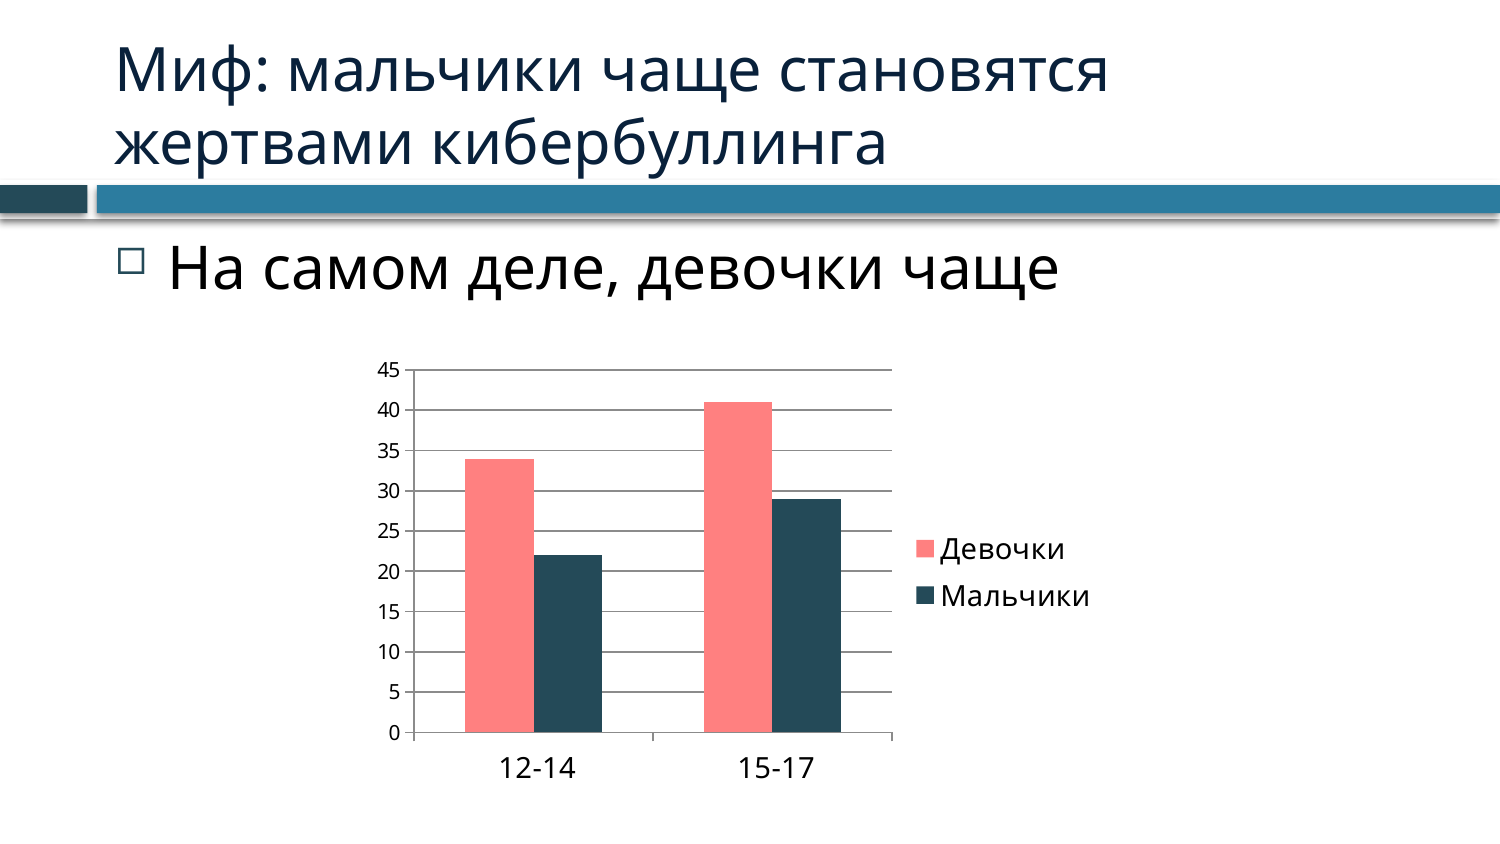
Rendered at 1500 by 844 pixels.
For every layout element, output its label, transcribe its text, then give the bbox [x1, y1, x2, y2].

title Миф: мальчики чаще становятся жертвами кибербуллинга [99, 19, 1438, 185]
list На самом деле, девочки чаще [100, 221, 1438, 672]
chart [362, 346, 1113, 798]
